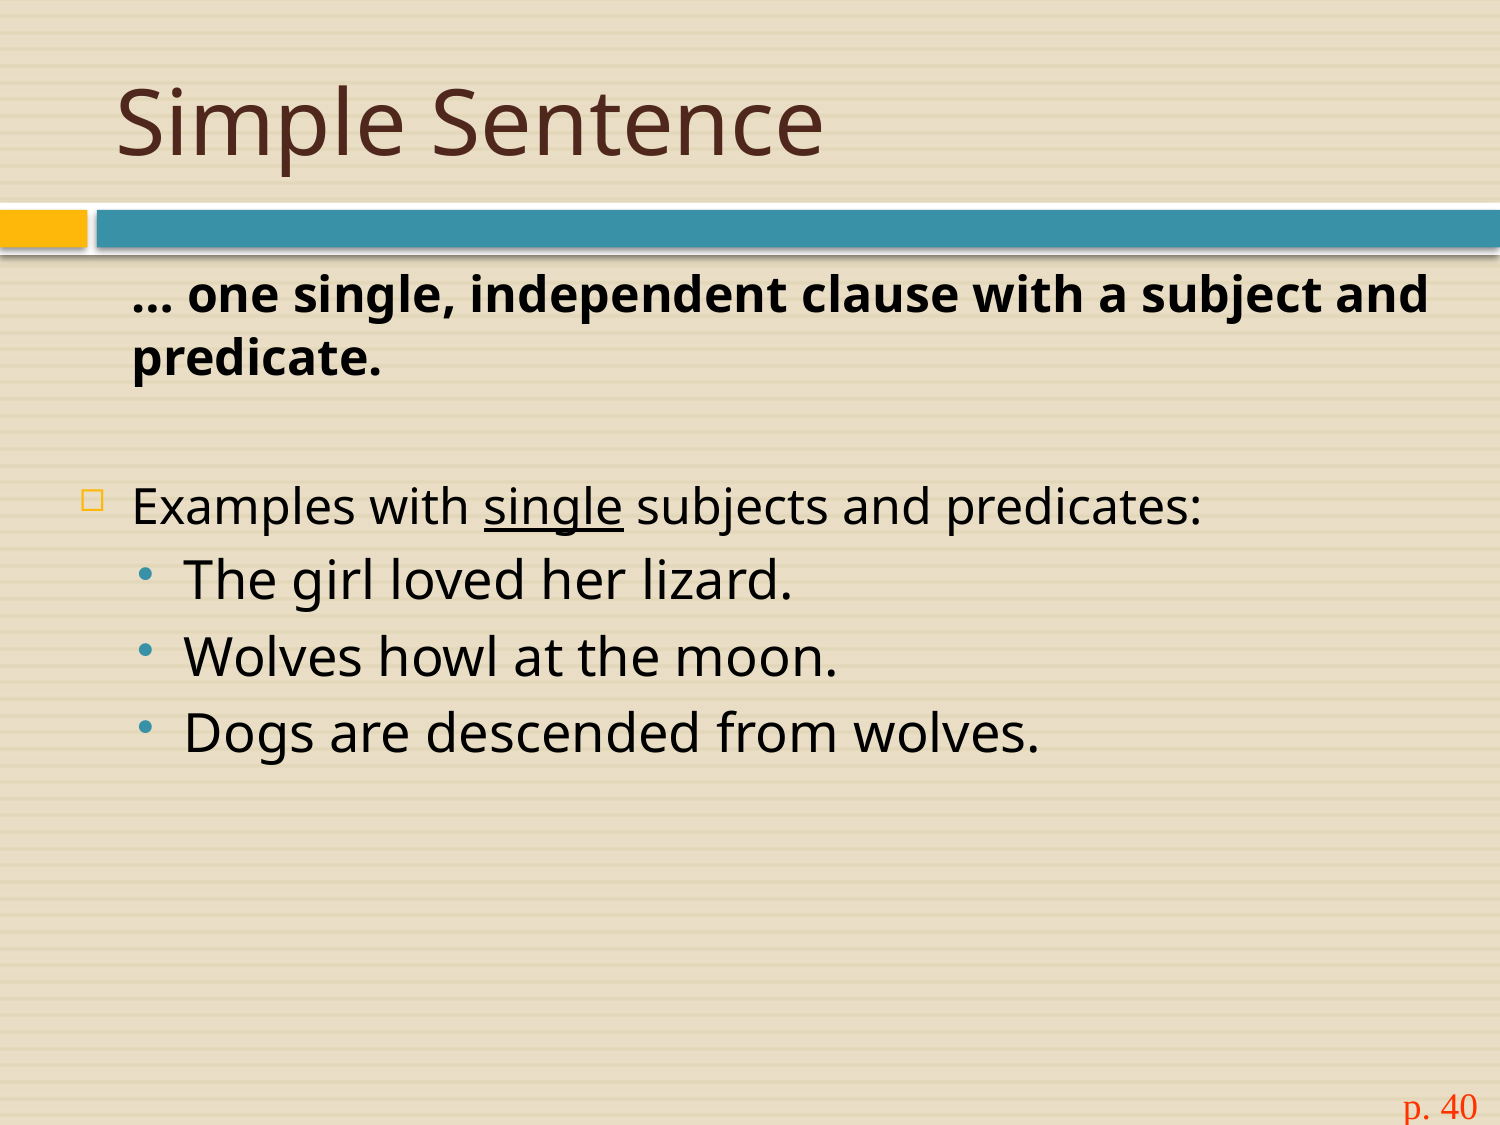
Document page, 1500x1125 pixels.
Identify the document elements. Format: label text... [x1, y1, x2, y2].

list … one single, independent clause with a subject and predicate. Examples with single subjects and predicates: The girl loved her lizard. Wolves howl at the moon. Dogs are descended from wolves. [63, 244, 1470, 1046]
title Simple Sentence [100, 37, 1439, 201]
text_box p. 40 [1388, 1075, 1500, 1125]
